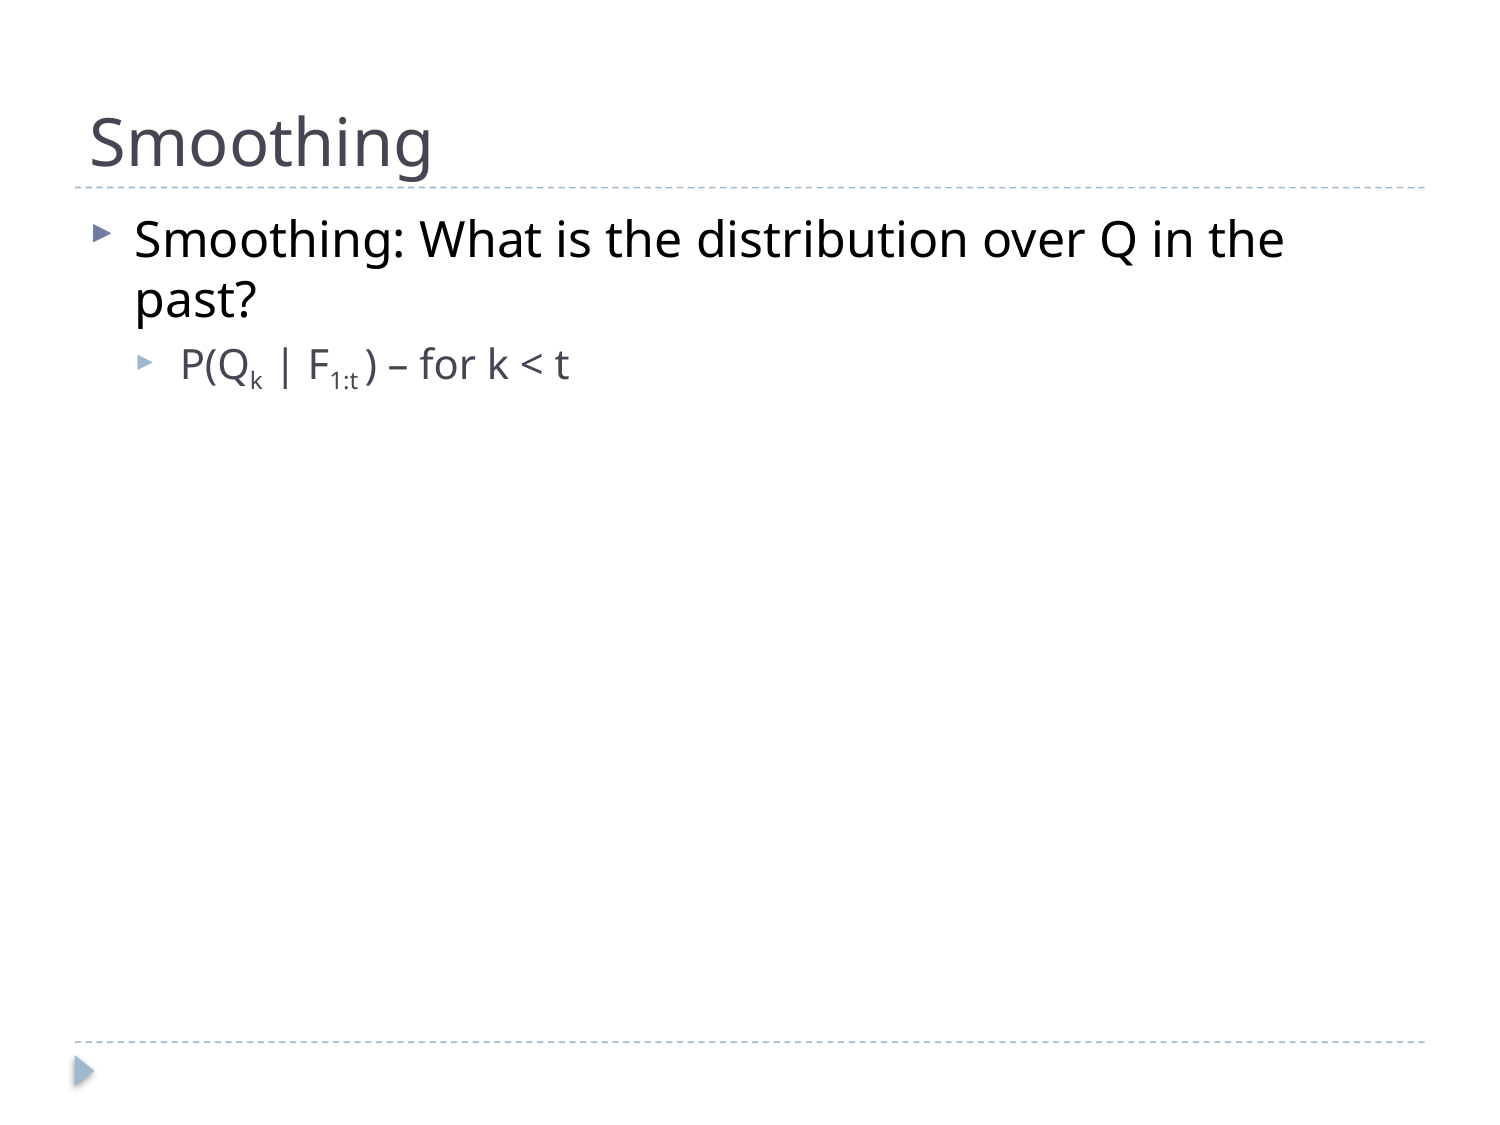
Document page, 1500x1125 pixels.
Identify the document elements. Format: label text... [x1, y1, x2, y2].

title Smoothing [75, 24, 1425, 188]
list Smoothing: What is the distribution over Q in the past? P(Qk | F1:t ) – for k < t [75, 200, 1425, 1010]
